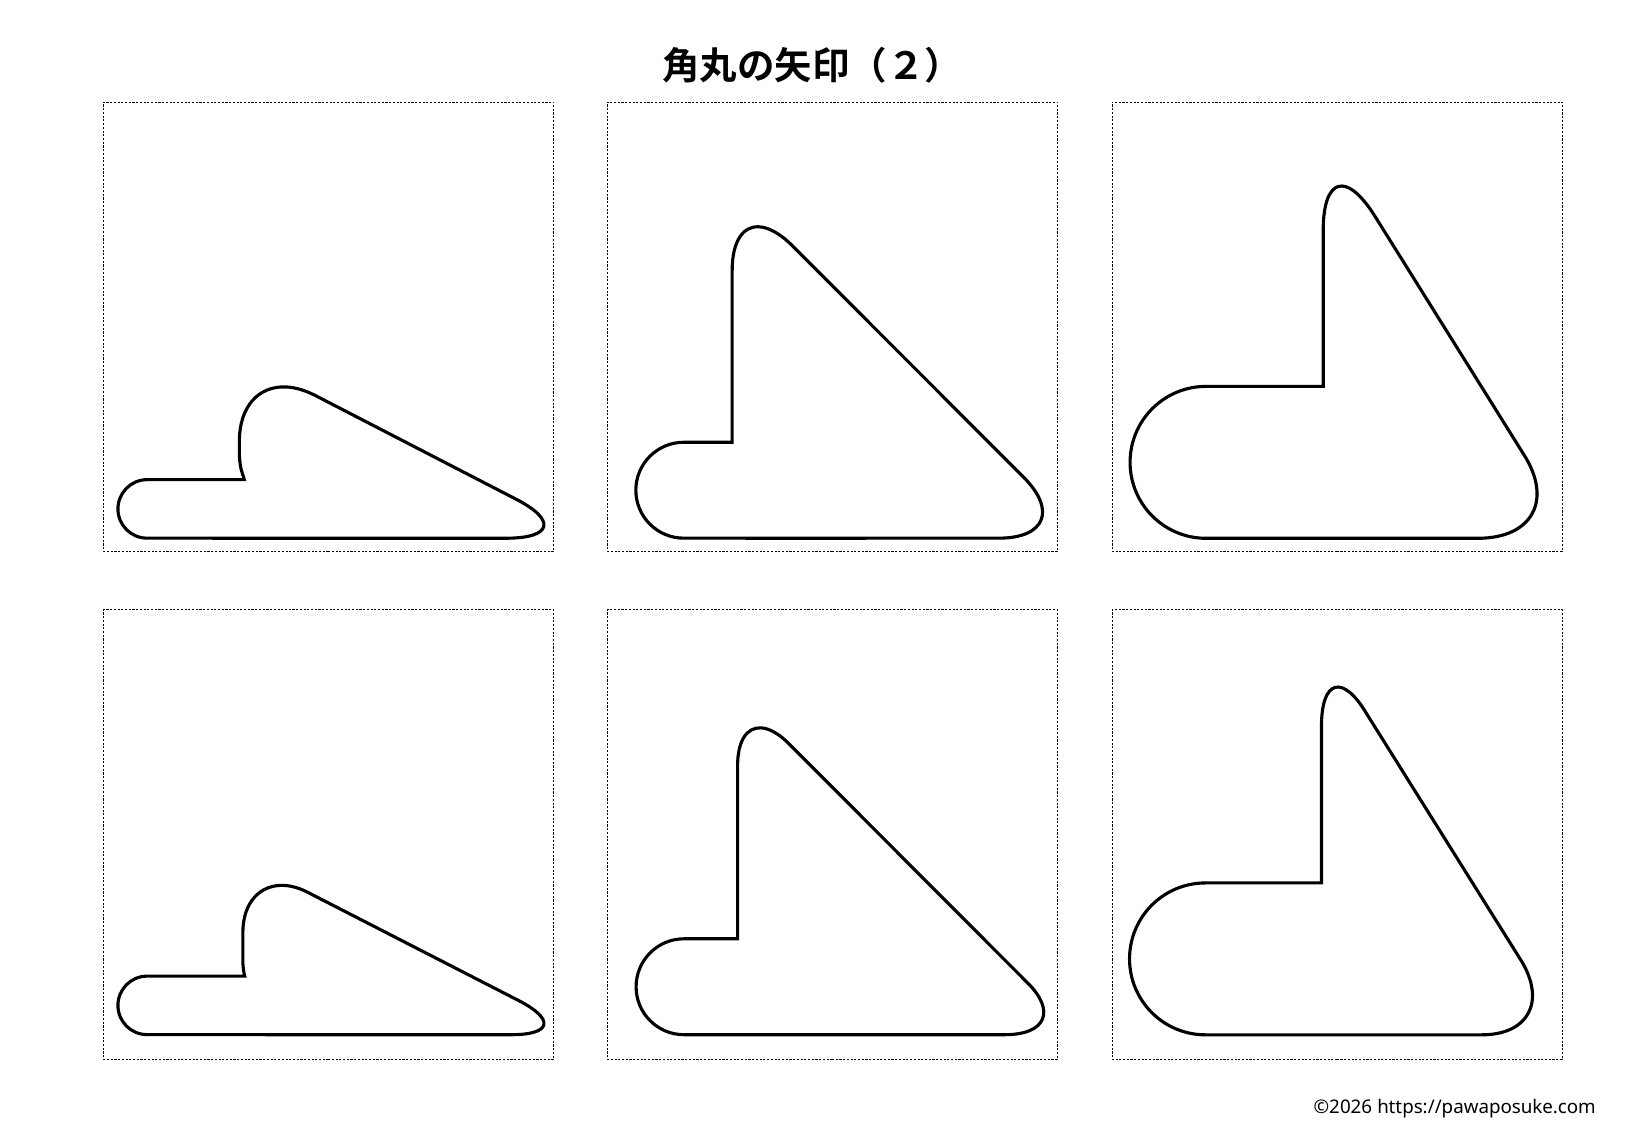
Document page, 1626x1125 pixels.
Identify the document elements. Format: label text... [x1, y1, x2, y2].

text_box 角丸の矢印（２） [647, 34, 978, 95]
text_box [636, 727, 1044, 1035]
text_box [117, 386, 544, 539]
text_box [635, 226, 1043, 539]
text_box [1129, 687, 1533, 1035]
text_box [117, 885, 544, 1035]
text_box [1130, 186, 1538, 539]
